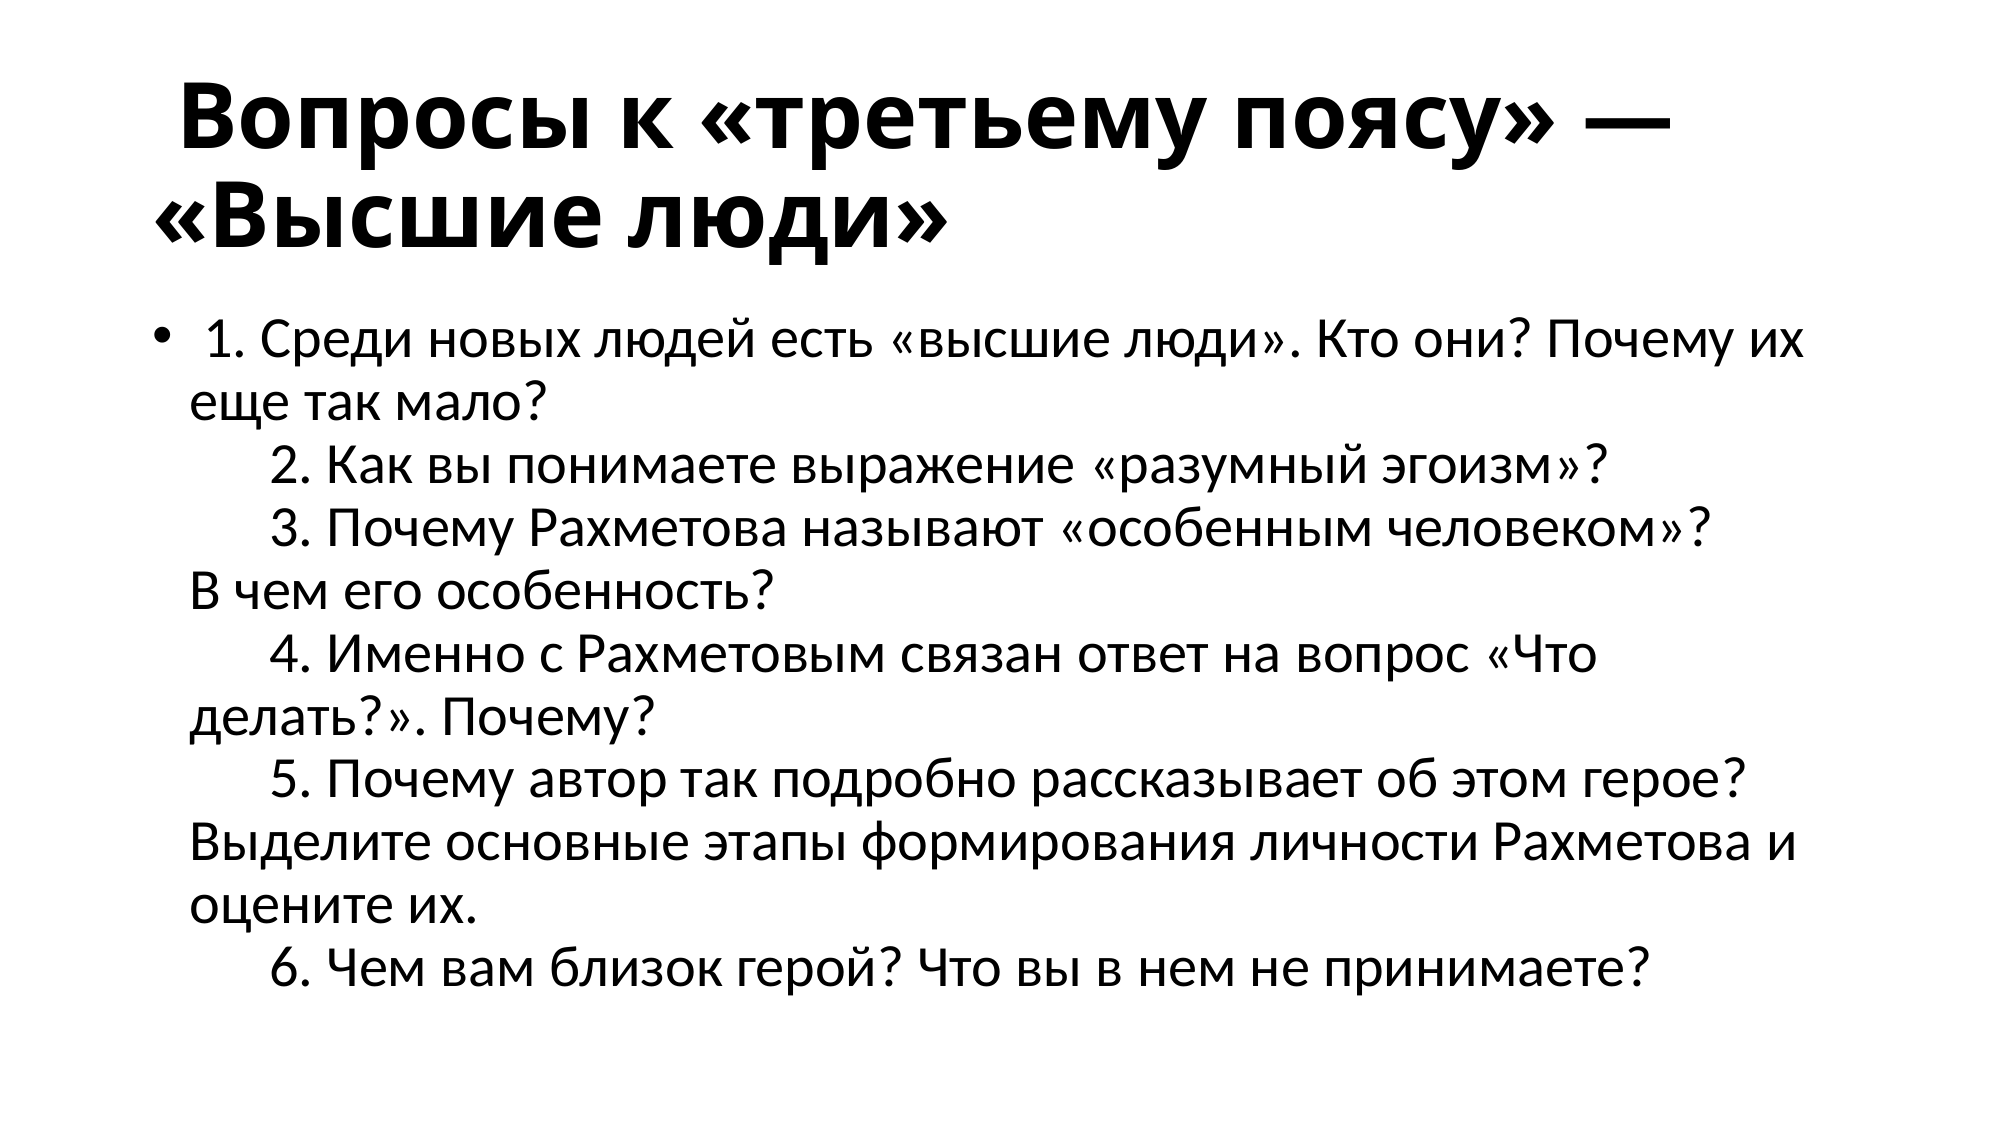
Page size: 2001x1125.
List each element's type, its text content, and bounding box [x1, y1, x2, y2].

list 1. Среди новых людей есть «высшие люди». Кто они? Почему их еще так мало? 2. Как вы понимаете выражение «разумный эгоизм»? 3. Почему Рахметова называют «особенным человеком»? В чем его особенность? 4. Именно с Рахметовым связан ответ на вопрос «Что делать?». Почему? 5. Почему автор так подробно рассказывает об этом герое? Выделите основные этапы формирования личности Рахметова и оцените их. 6. Чем вам близок герой? Что вы в нем не принимаете? [137, 299, 1863, 1014]
title Вопросы к «третьему поясу» — «Высшие люди» [137, 59, 1863, 278]
